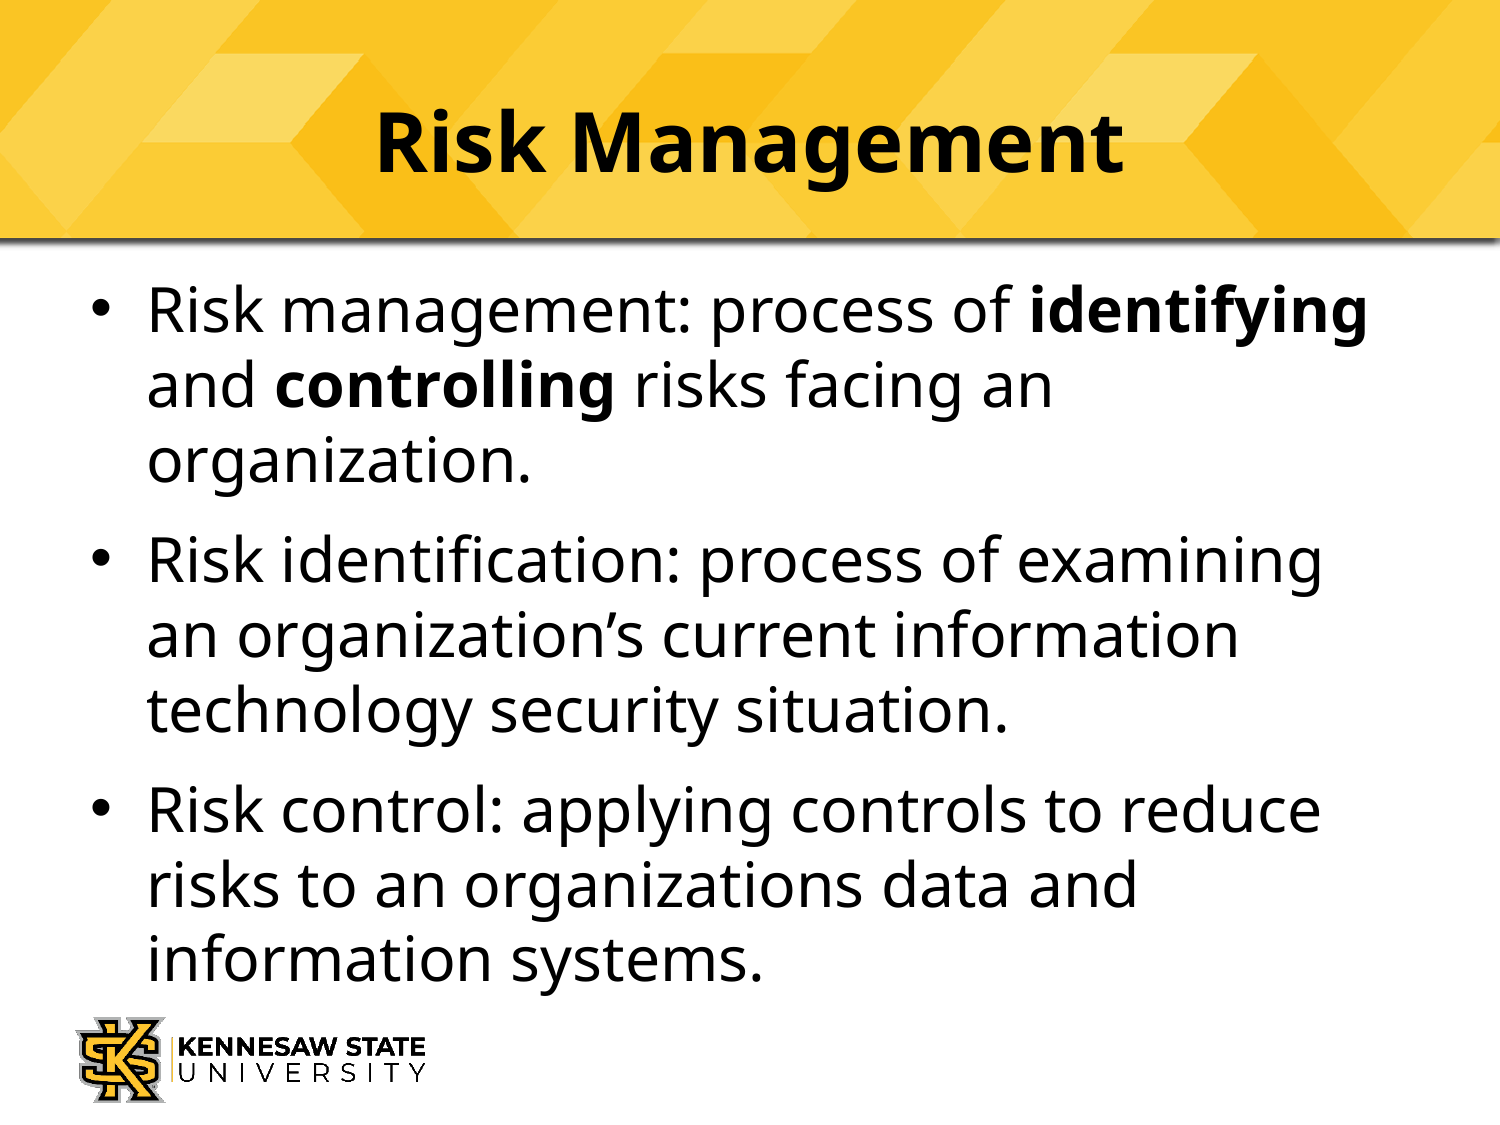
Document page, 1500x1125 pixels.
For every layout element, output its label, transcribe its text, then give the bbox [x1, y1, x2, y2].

title Risk Management [75, 45, 1425, 233]
picture [75, 1017, 425, 1103]
list Risk management: process of identifying and controlling risks facing an organization. Risk identification: process of examining an organization’s current information technology security situation. Risk control: applying controls to reduce risks to an organizations data and information systems. [75, 262, 1425, 1005]
picture [0, 0, 1500, 251]
